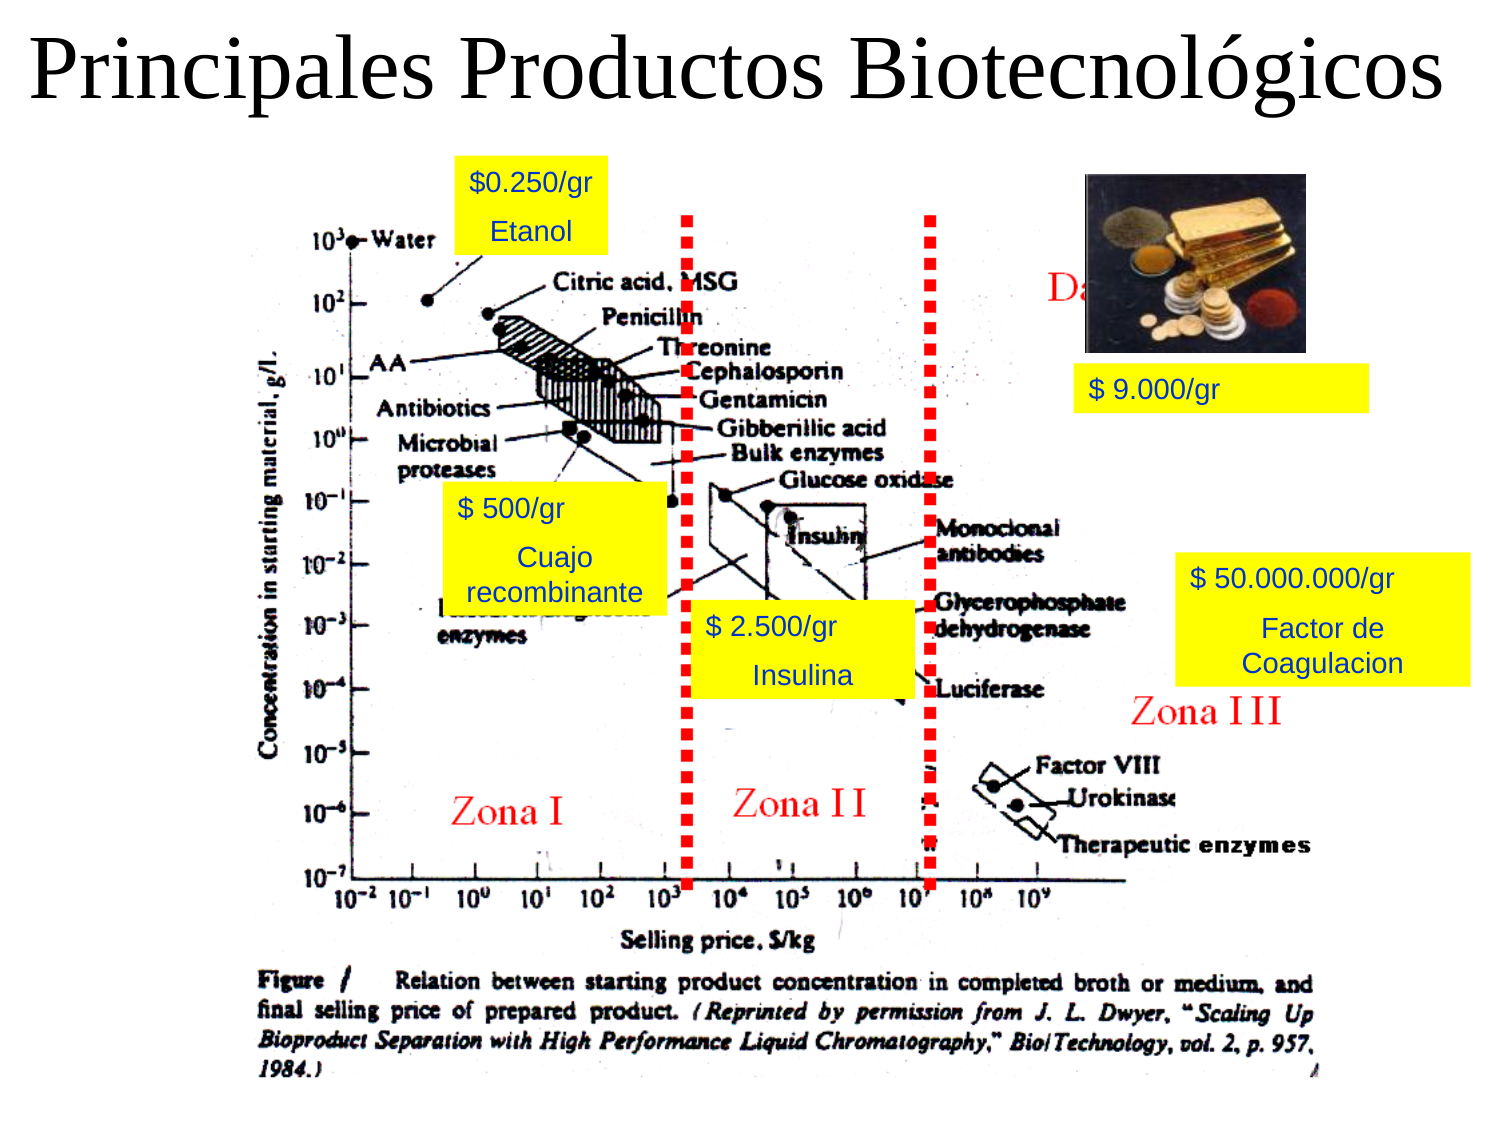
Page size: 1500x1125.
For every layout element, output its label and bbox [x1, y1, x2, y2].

text_box [0, 0, 1500, 1080]
